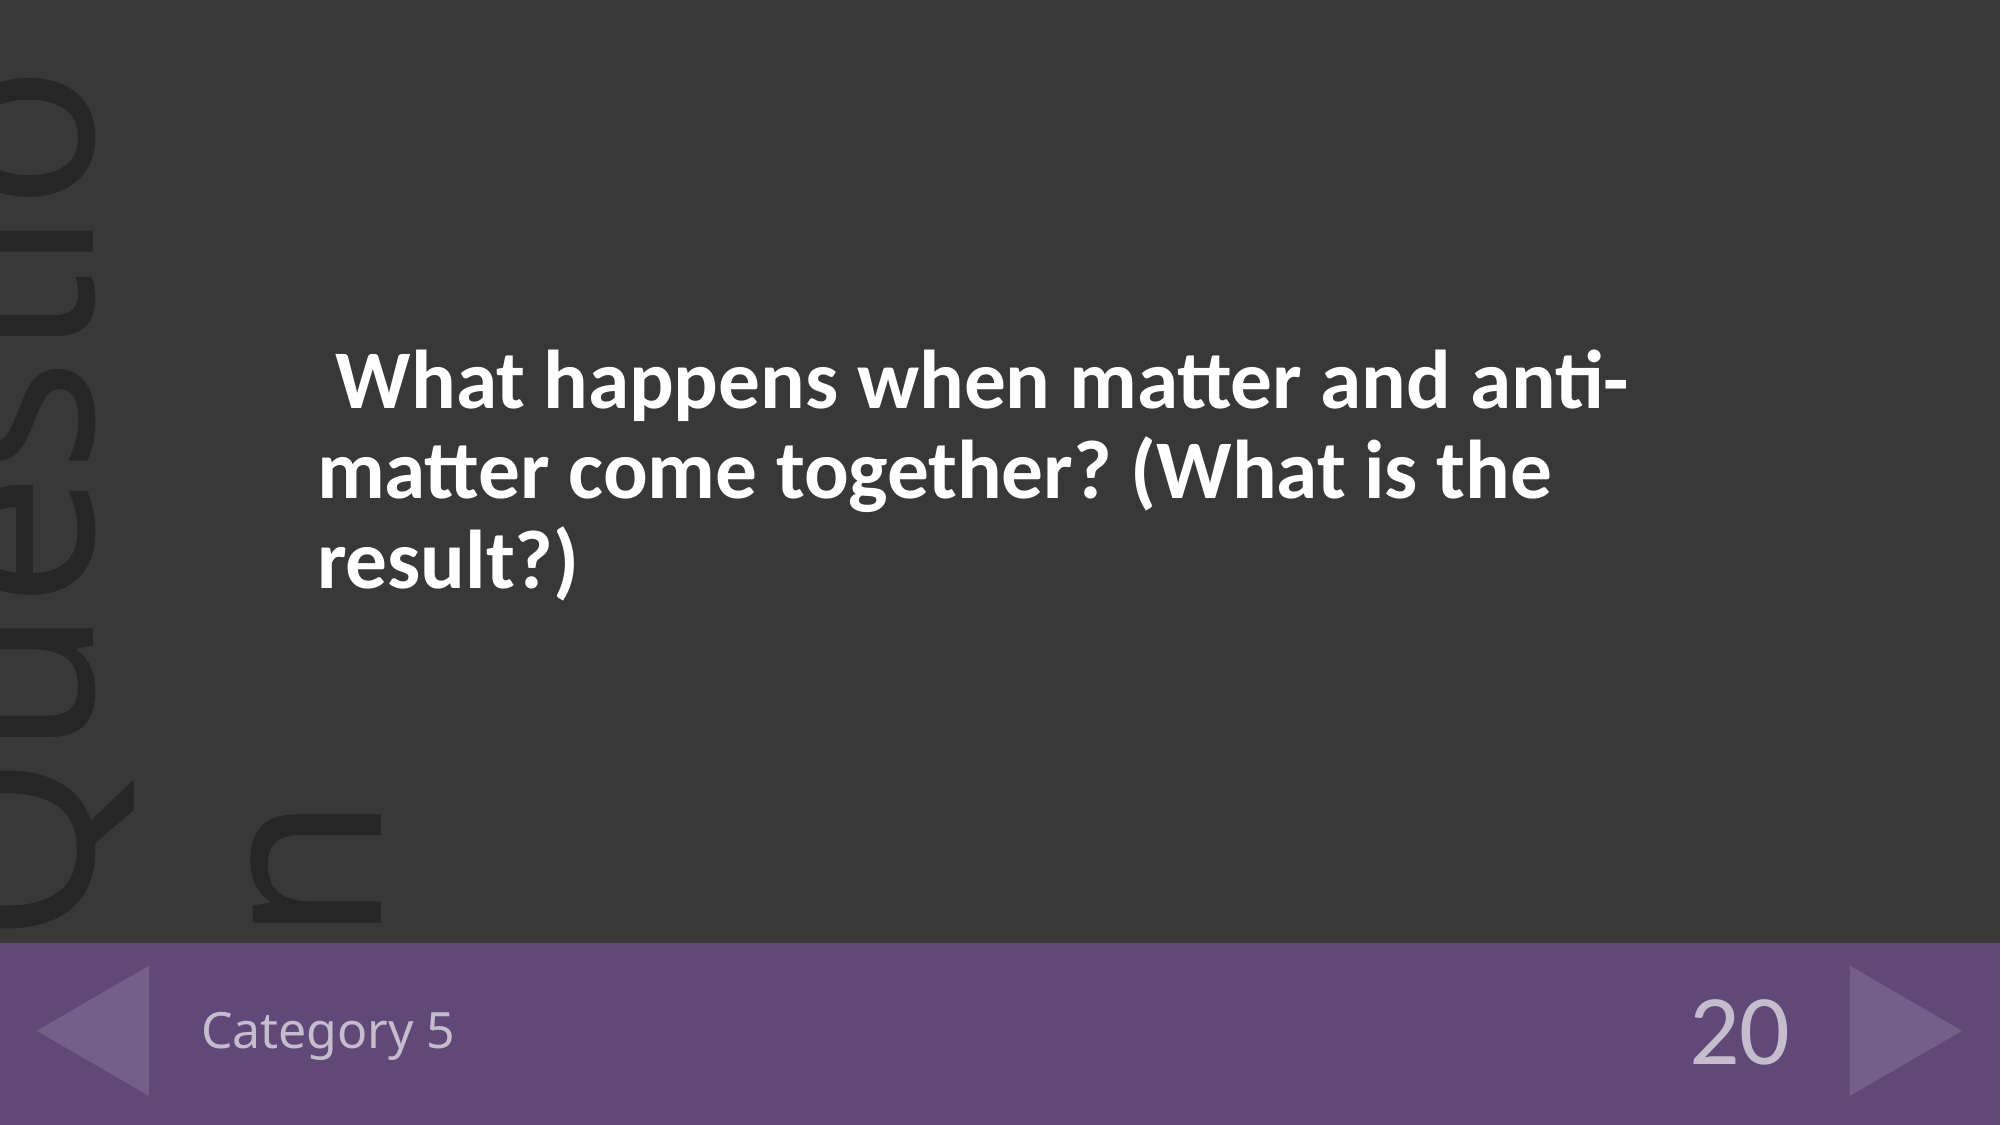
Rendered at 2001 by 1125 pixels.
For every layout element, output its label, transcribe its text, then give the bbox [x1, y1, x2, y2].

title Category 5 [185, 967, 1494, 1097]
list What happens when matter and anti-matter come together? (What is the result?) [302, 307, 1760, 636]
list 20 [1494, 967, 1806, 1097]
